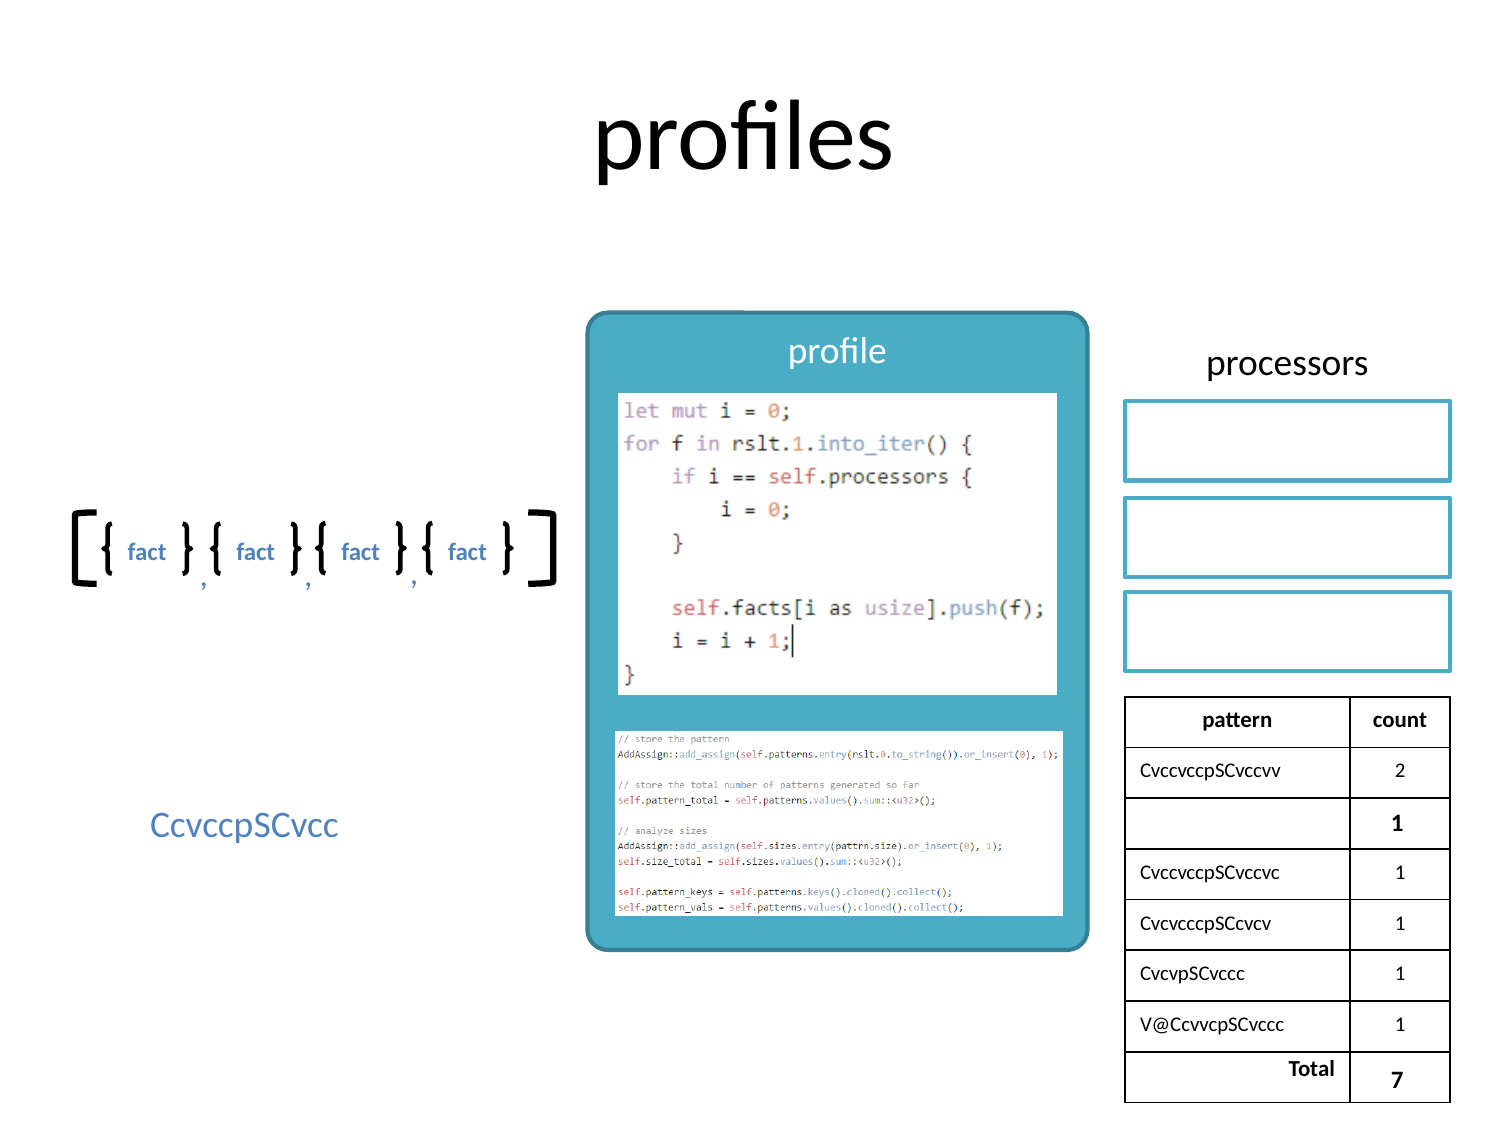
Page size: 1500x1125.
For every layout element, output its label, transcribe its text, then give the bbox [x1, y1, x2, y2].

table_cell [1351, 799, 1449, 848]
table_cell [1126, 799, 1349, 848]
table_header count [1351, 698, 1449, 747]
table_cell 1 [1351, 951, 1449, 1000]
picture [618, 393, 1057, 696]
picture [614, 730, 1064, 916]
table_cell 1 [1351, 850, 1449, 899]
table_cell CvcvcccpSCcvcv [1126, 900, 1349, 949]
table_cell CvcvpSCvccc [1126, 951, 1349, 1000]
text_box 1 [1376, 799, 1427, 845]
text_box CcvccpSCvcc [127, 792, 361, 853]
text_box profiles [74, 62, 1413, 198]
table_cell V@CcvvcpSCvccc [1126, 1002, 1349, 1051]
text_box processors [1125, 330, 1450, 391]
text_box [1123, 399, 1452, 483]
table_cell 6 [1351, 1053, 1449, 1102]
text_box profile [585, 310, 1090, 953]
table_cell 1 [1351, 900, 1449, 949]
table_cell Total [1126, 1053, 1349, 1102]
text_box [74, 512, 554, 602]
table_cell 2 [1351, 748, 1449, 797]
table_header pattern [1126, 698, 1349, 747]
table_cell CvccvccpSCvccvc [1126, 850, 1349, 899]
table_cell 1 [1351, 1002, 1449, 1051]
text_box 7 [1376, 1055, 1427, 1101]
text_box [1123, 590, 1452, 673]
table_cell CvccvccpSCvccvv [1126, 748, 1349, 797]
text_box [1123, 496, 1452, 579]
